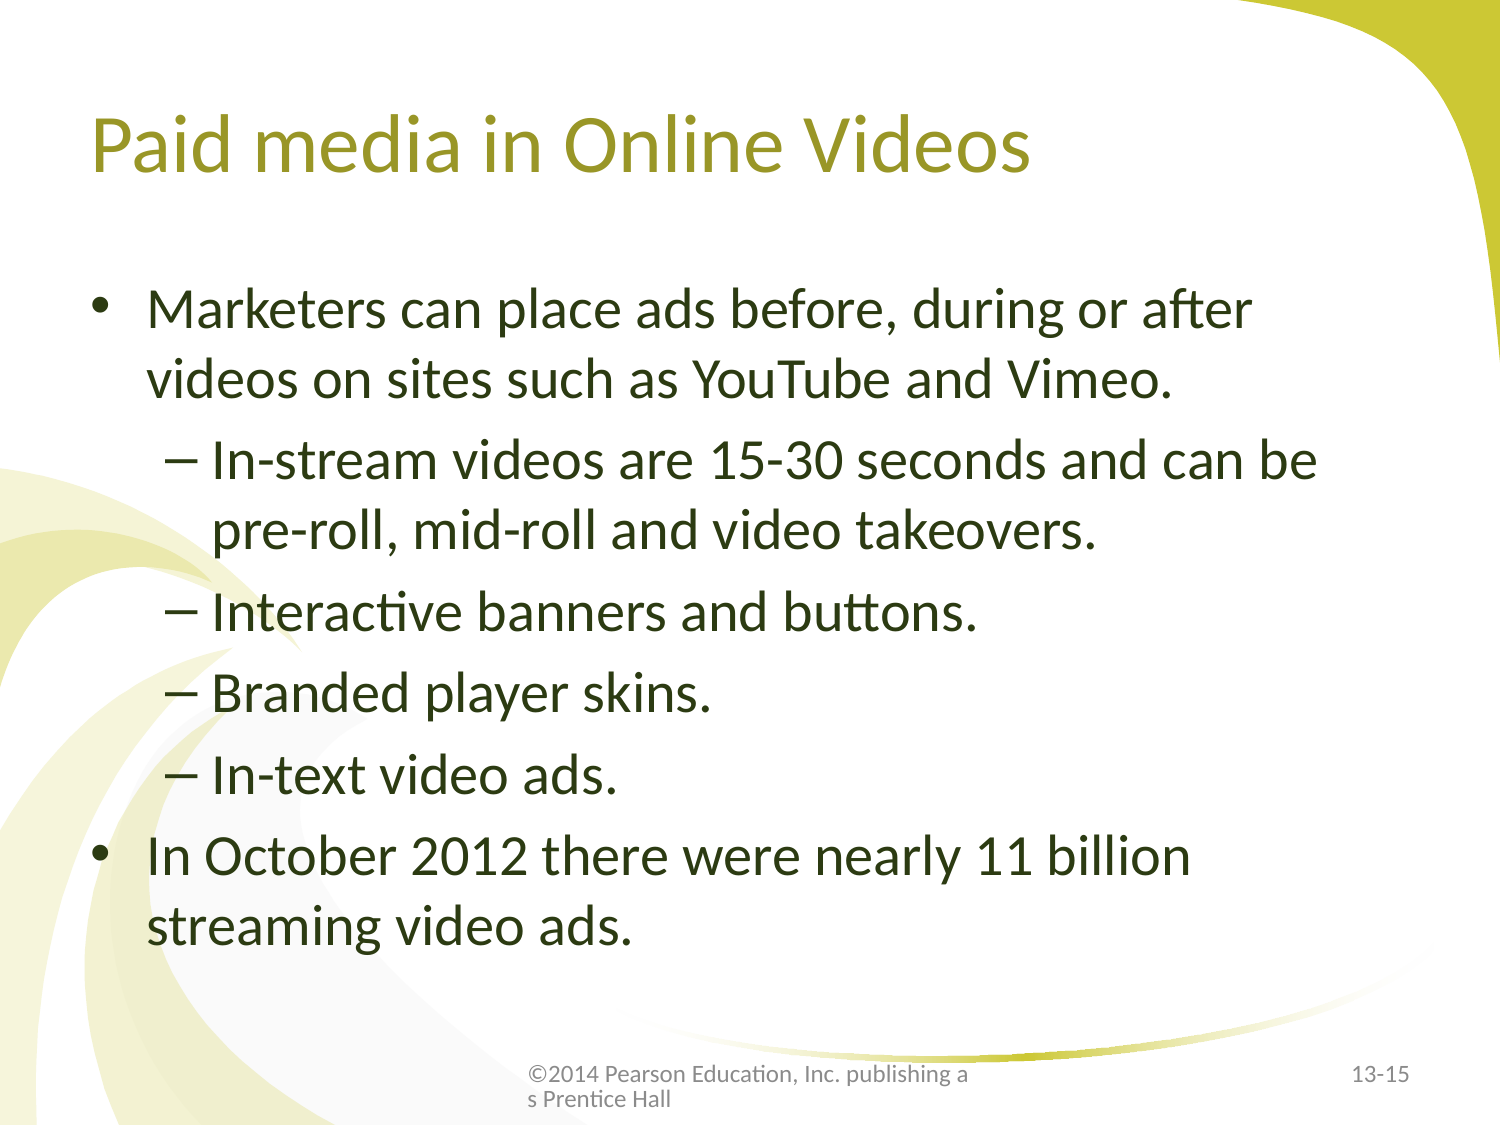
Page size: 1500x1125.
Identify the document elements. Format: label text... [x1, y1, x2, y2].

footer ©2014 Pearson Education, Inc. publishing as Prentice Hall [512, 1042, 988, 1103]
list Marketers can place ads before, during or after videos on sites such as YouTube and Vimeo. In-stream videos are 15-30 seconds and can be pre-roll, mid-roll and video takeovers. Interactive banners and buttons. Branded player skins. In-text video ads. In October 2012 there were nearly 11 billion streaming video ads. [75, 262, 1425, 1005]
title Paid media in Online Videos [75, 45, 1425, 233]
slide_number 13-15 [1074, 1042, 1425, 1103]
